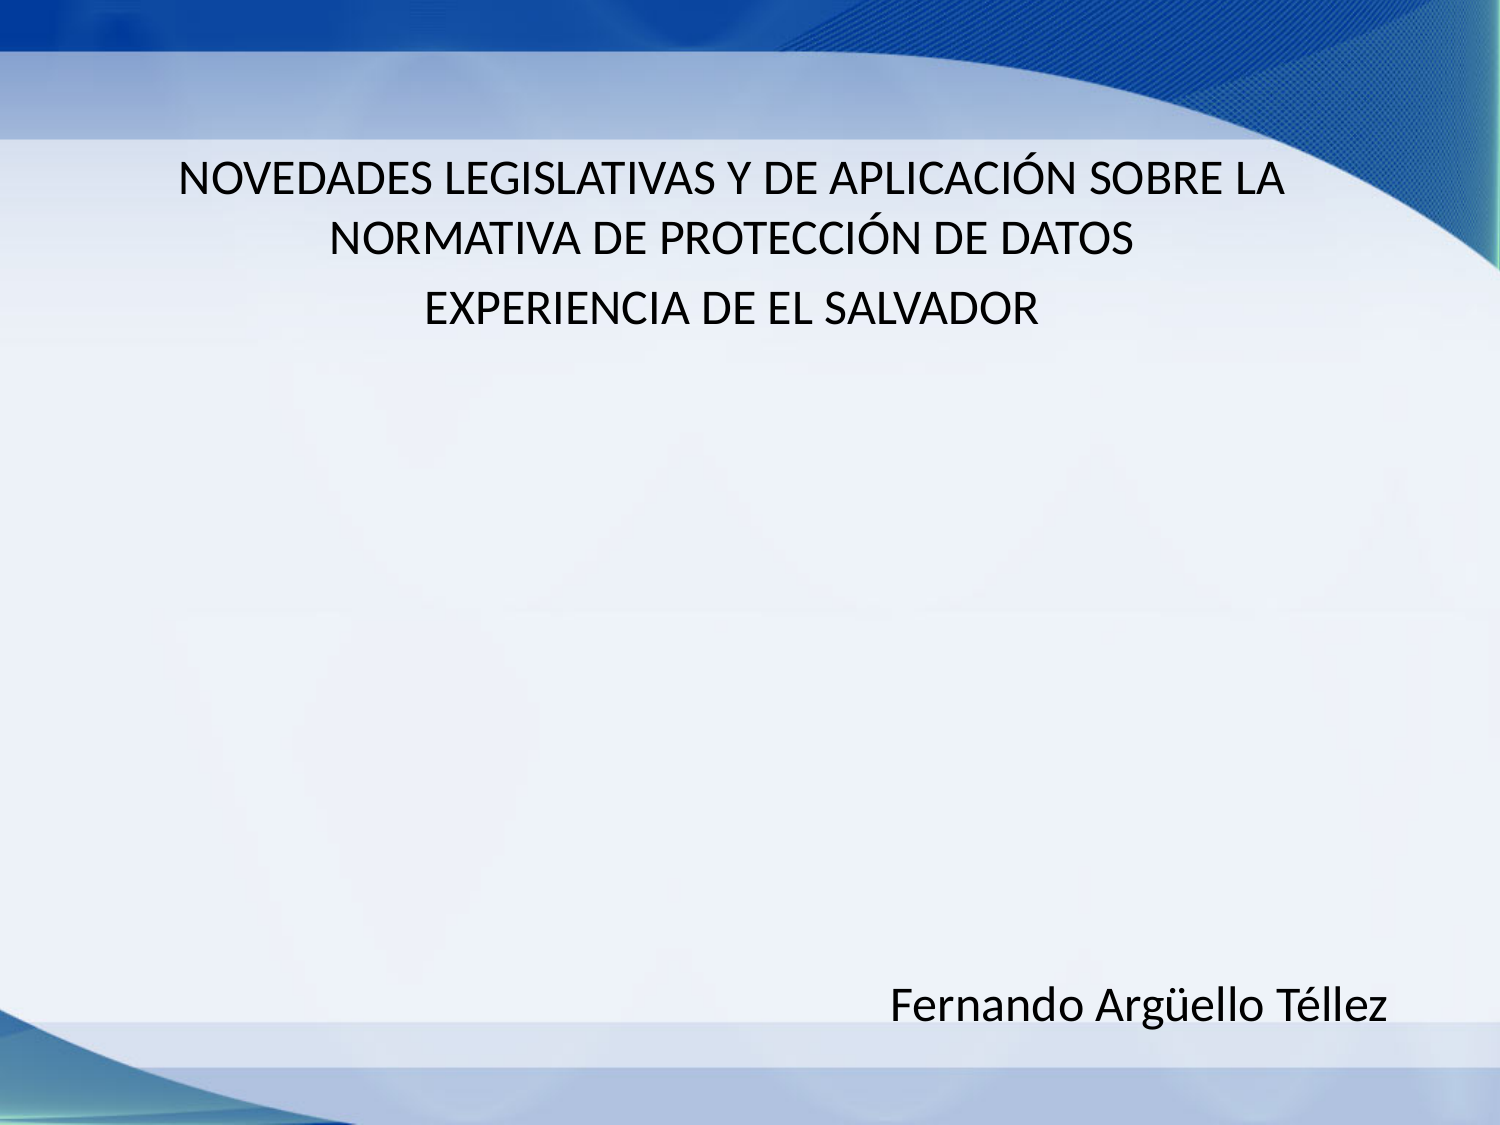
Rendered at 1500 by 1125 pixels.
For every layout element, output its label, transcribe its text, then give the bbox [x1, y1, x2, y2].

text_box Fernando Argüello Téllez [809, 964, 1471, 1047]
picture [0, 0, 1500, 1125]
subtitle NOVEDADES LEGISLATIVAS Y DE APLICACIÓN SOBRE LA NORMATIVA DE PROTECCIÓN DE DATOS EXPERIENCIA DE EL SALVADOR [76, 136, 1389, 362]
